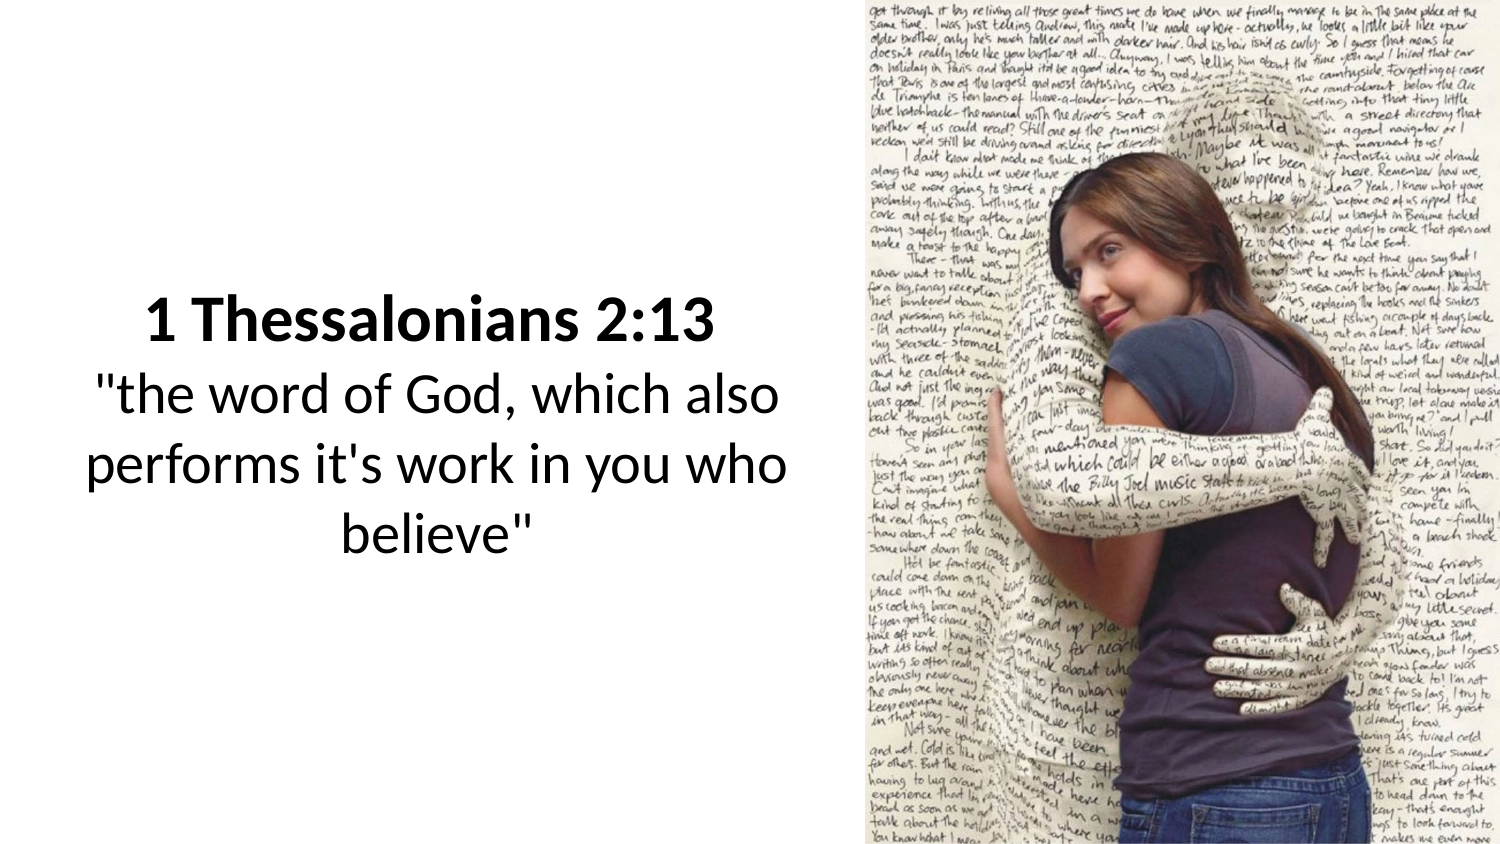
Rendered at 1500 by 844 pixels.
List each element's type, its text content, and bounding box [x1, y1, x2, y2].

text_box 1 Thessalonians 2:13 "the word of God, which also performs it's work in you who believe" [5, 267, 859, 573]
picture [864, 0, 1500, 844]
